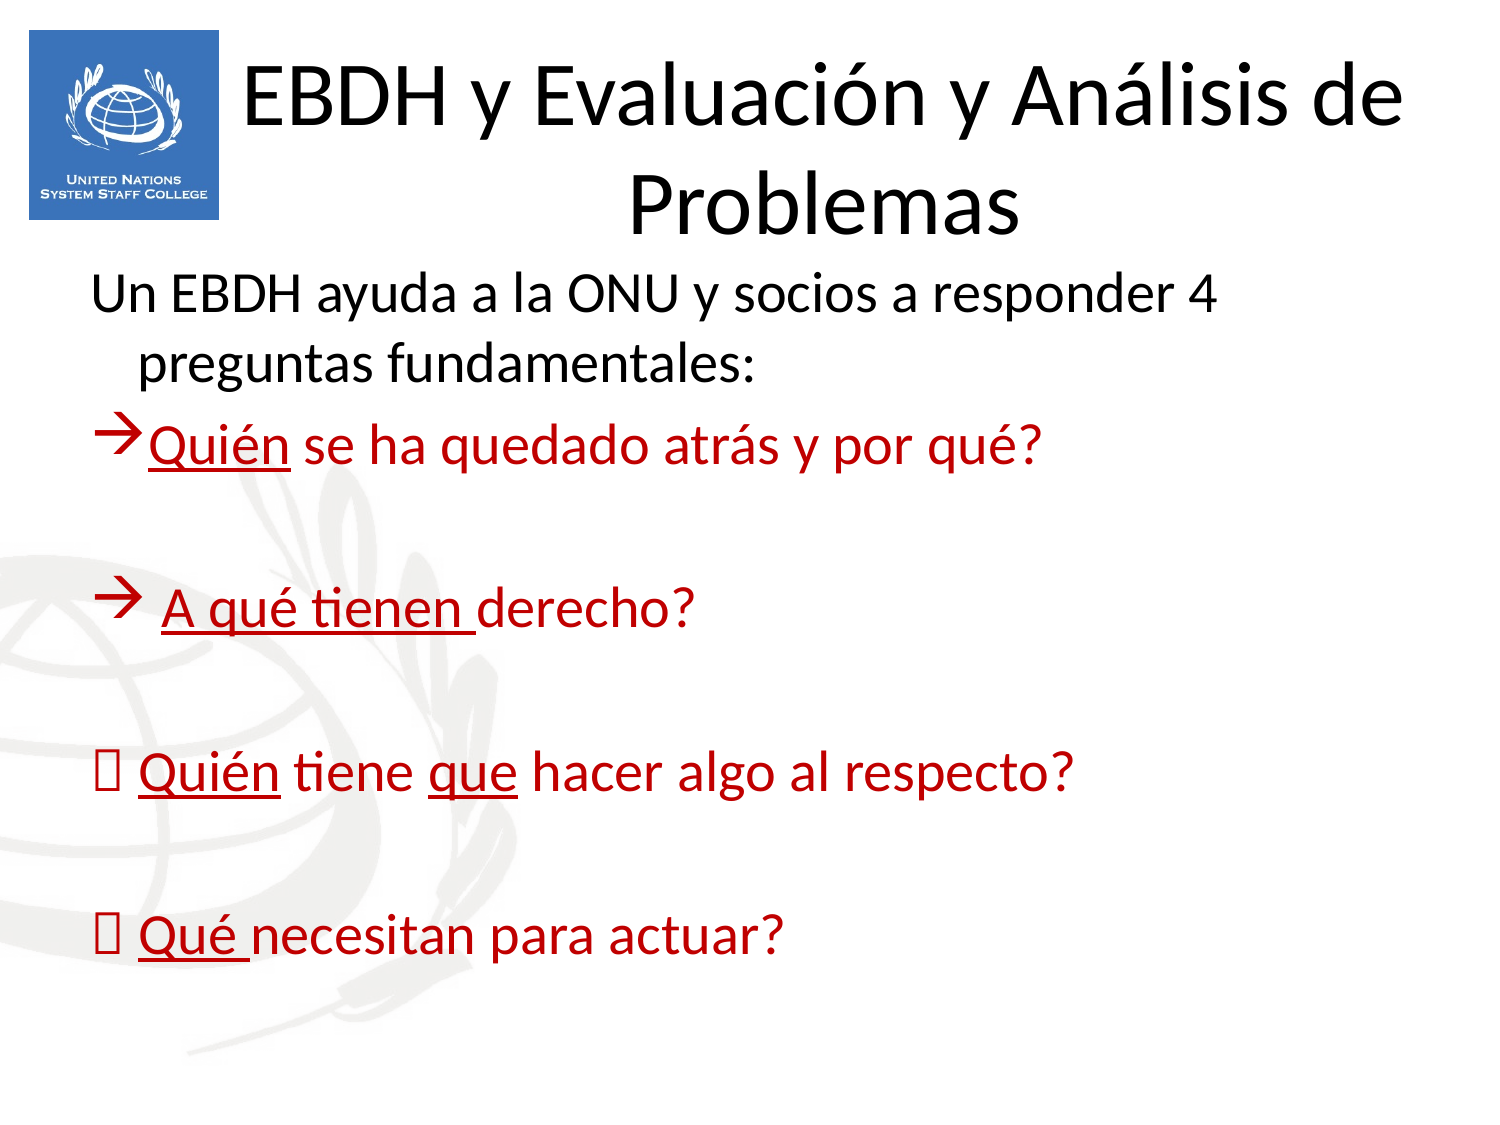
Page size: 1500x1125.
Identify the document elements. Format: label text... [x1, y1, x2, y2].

text_box EBDH y Evaluación y Análisis de Problemas [178, 30, 1471, 256]
text_box Un EBDH ayuda a la ONU y socios a responder 4 preguntas fundamentales: Quién se ha quedado atrás y por qué? A qué tienen derecho?  Quién tiene que hacer algo al respecto?  Qué necesitan para actuar? [75, 246, 1400, 1047]
picture [29, 30, 178, 220]
